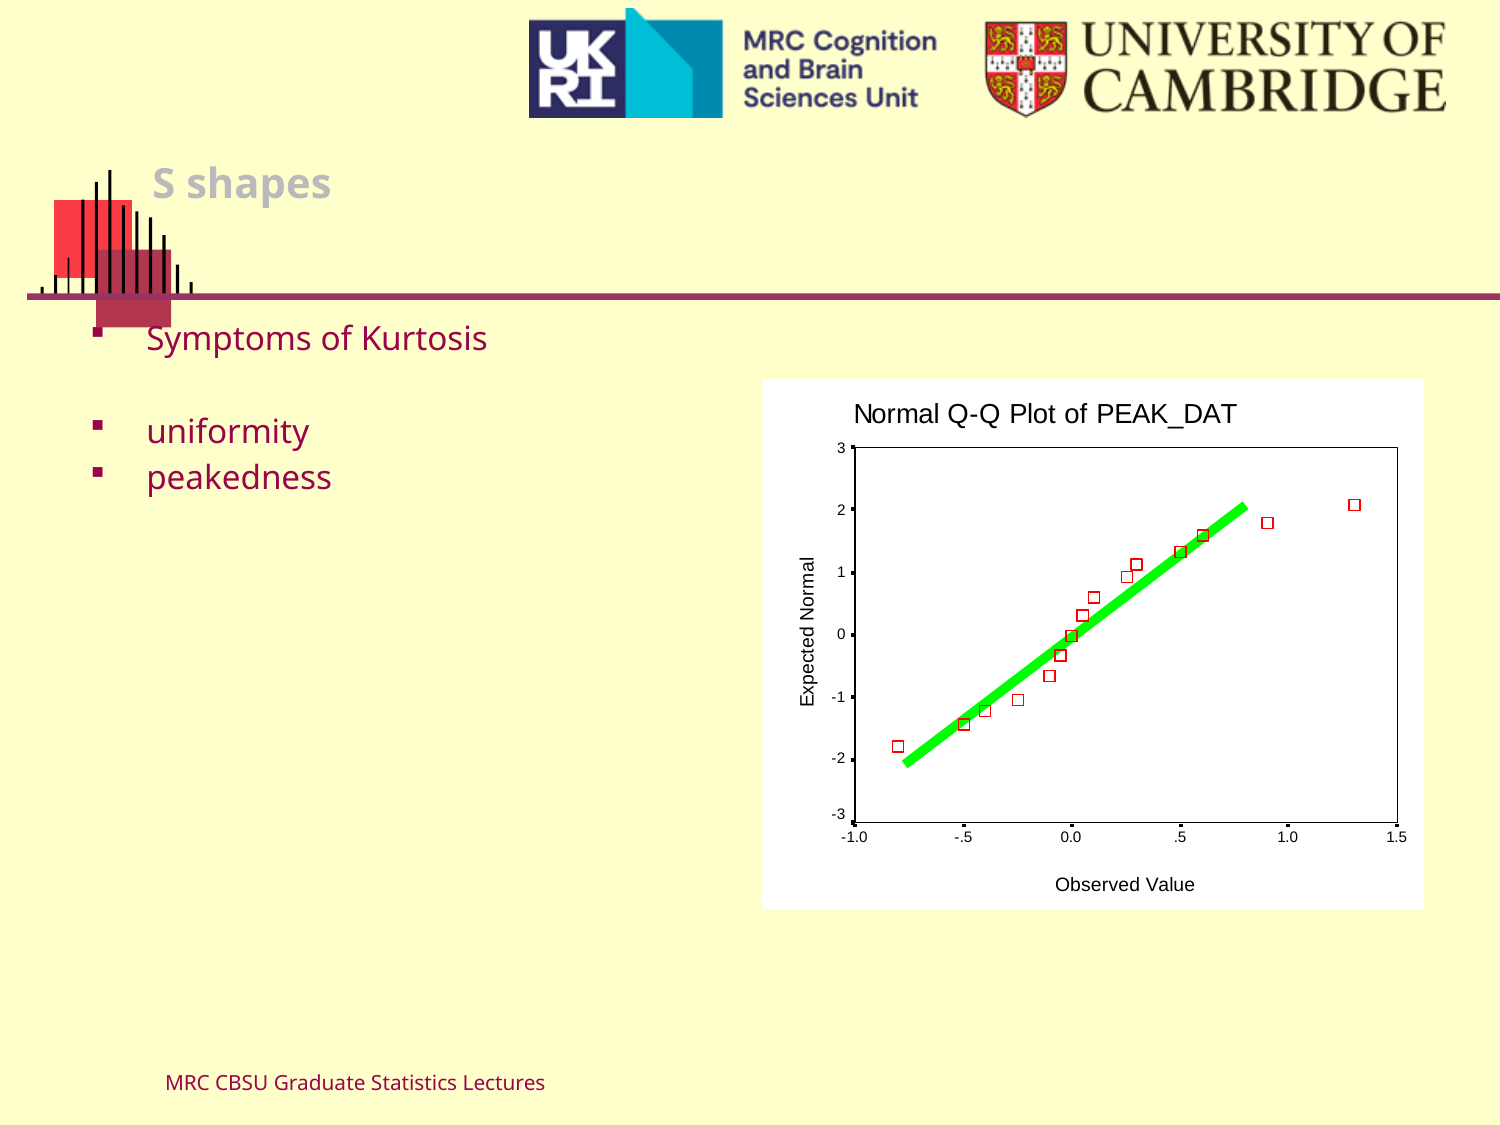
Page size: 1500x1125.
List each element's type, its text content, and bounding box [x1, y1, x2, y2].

title S shapes [137, 137, 988, 233]
picture [529, 8, 1446, 118]
footer MRC CBSU Graduate Statistics Lectures [149, 1062, 988, 1101]
list Symptoms of Kurtosis uniformity peakedness [75, 262, 738, 1038]
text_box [762, 379, 1426, 921]
